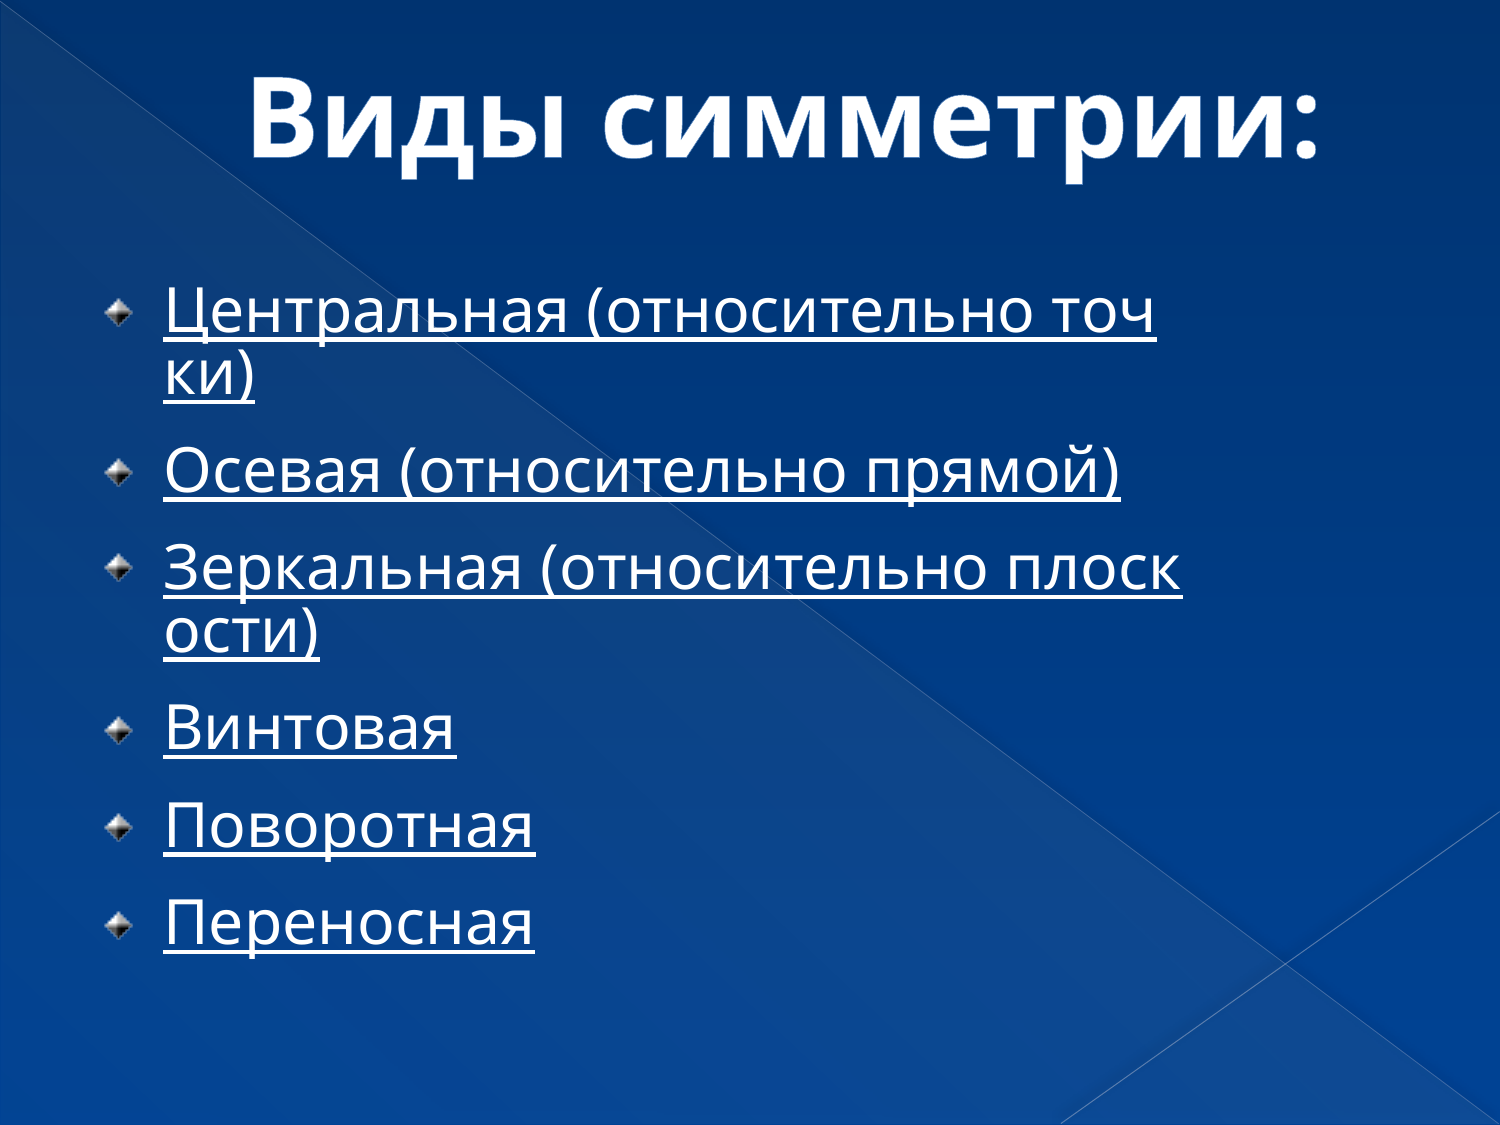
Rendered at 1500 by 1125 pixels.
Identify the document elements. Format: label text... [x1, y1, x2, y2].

picture [100, 552, 136, 588]
picture [100, 454, 136, 490]
picture [100, 712, 136, 748]
picture [100, 294, 136, 330]
picture [100, 809, 136, 845]
picture [100, 907, 136, 943]
text_box Виды симметрии: [228, 37, 1338, 188]
list Центральная (относительно точки) Осевая (относительно прямой) Зеркальная (относительно плоскости) Винтовая Поворотная Переносная [75, 262, 1200, 938]
